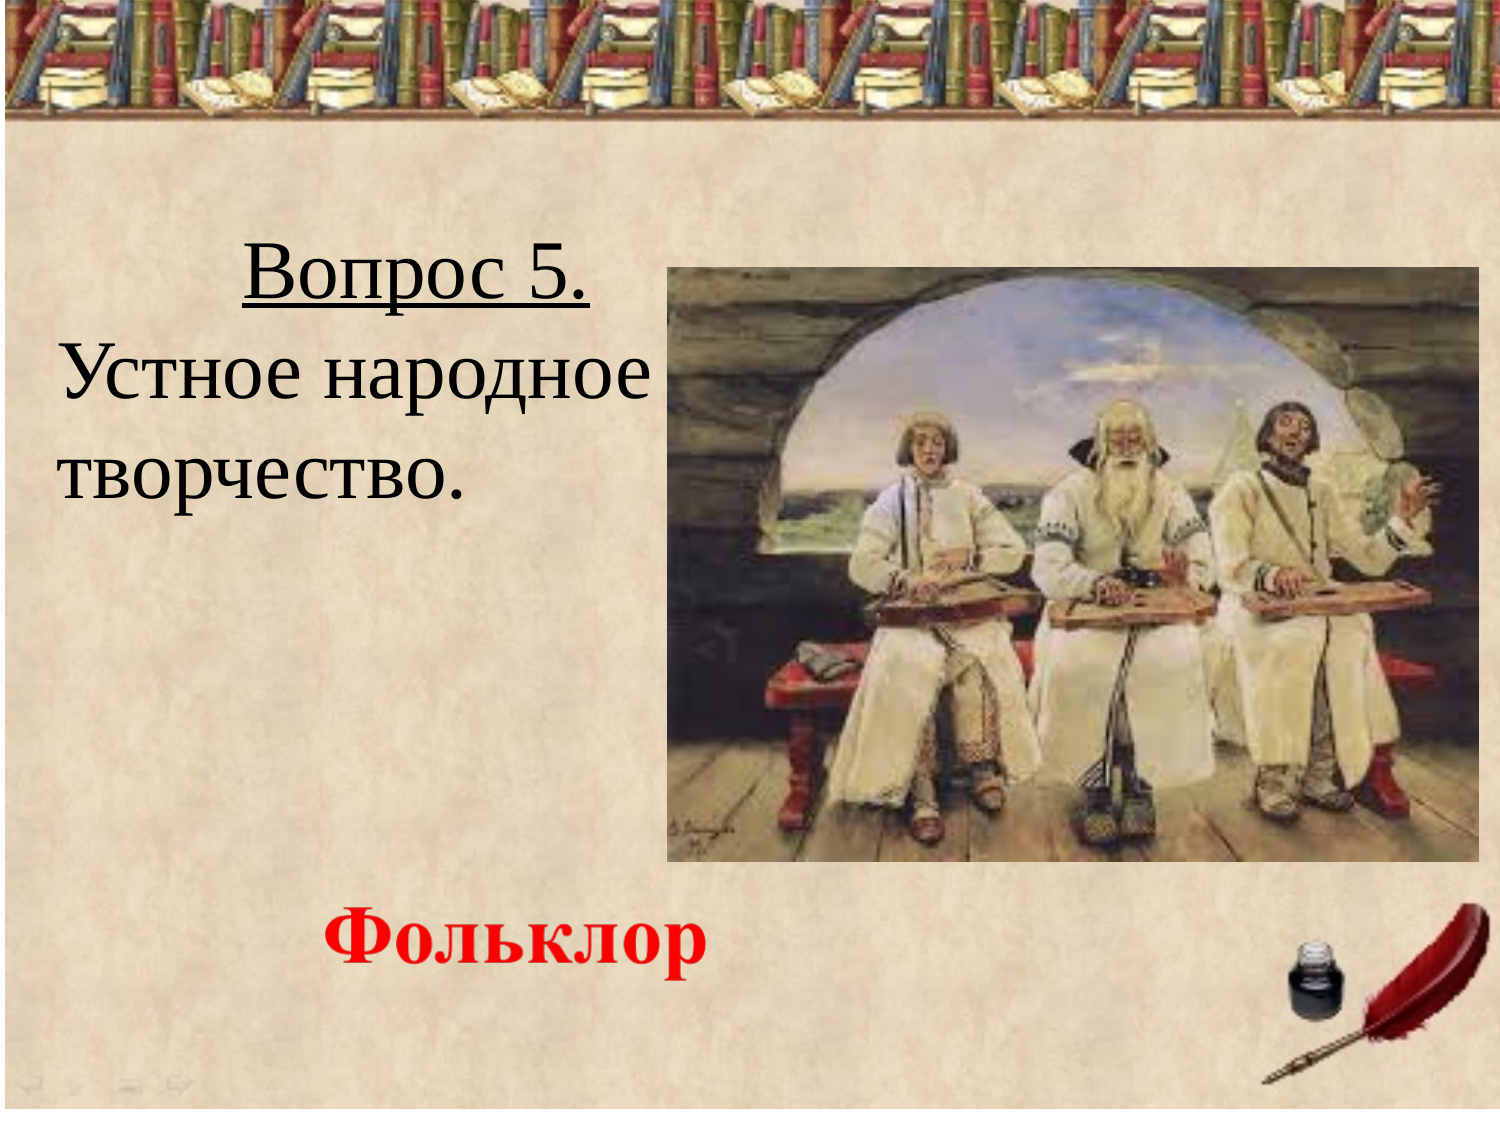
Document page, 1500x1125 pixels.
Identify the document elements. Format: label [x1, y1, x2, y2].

picture [5, 0, 1500, 1109]
list [667, 266, 1479, 862]
